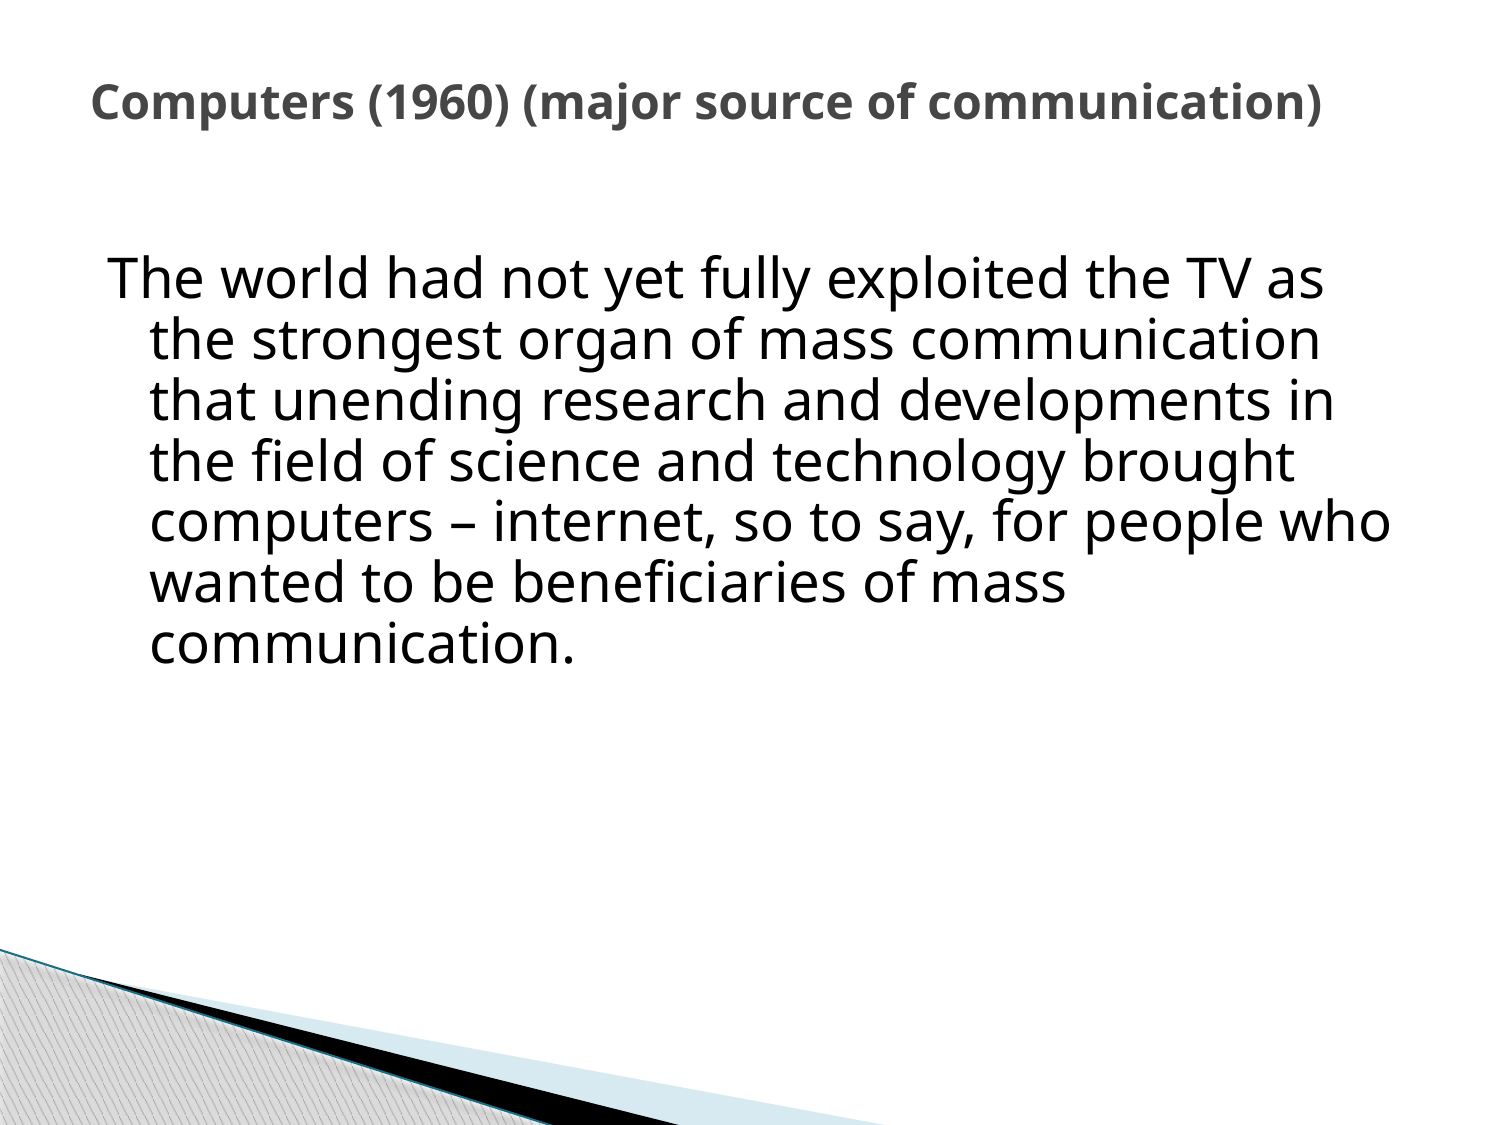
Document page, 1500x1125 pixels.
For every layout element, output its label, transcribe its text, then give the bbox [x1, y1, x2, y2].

title Computers (1960) (major source of communication) [75, 45, 1425, 233]
list The world had not yet fully exploited the TV as the strongest organ of mass communication that unending research and developments in the field of science and technology brought computers – internet, so to say, for people who wanted to be beneficiaries of mass communication. [75, 243, 1425, 986]
